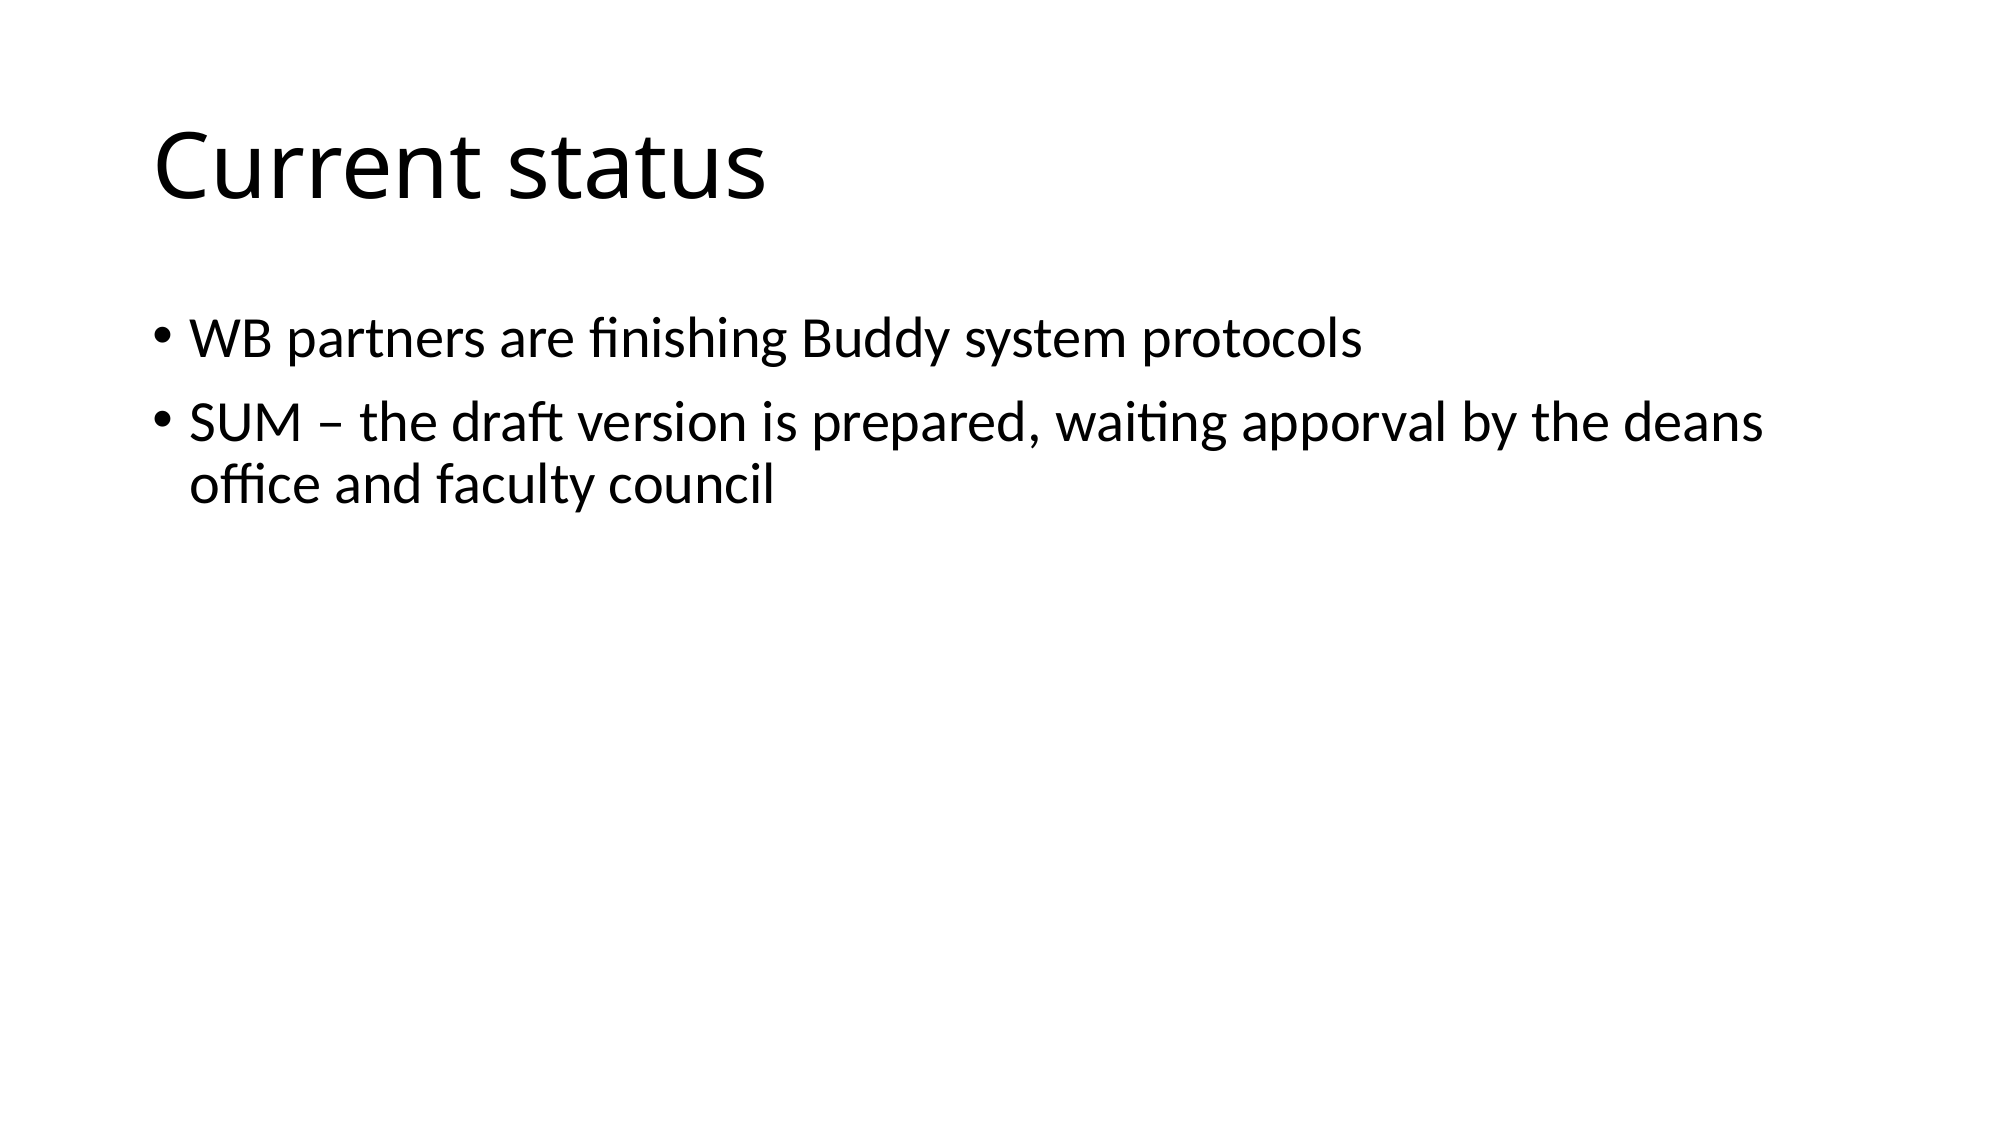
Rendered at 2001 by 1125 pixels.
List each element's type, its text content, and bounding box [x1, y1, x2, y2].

list WB partners are finishing Buddy system protocols SUM – the draft version is prepared, waiting apporval by the deans office and faculty council [137, 299, 1863, 1014]
title Current status [137, 59, 1863, 278]
